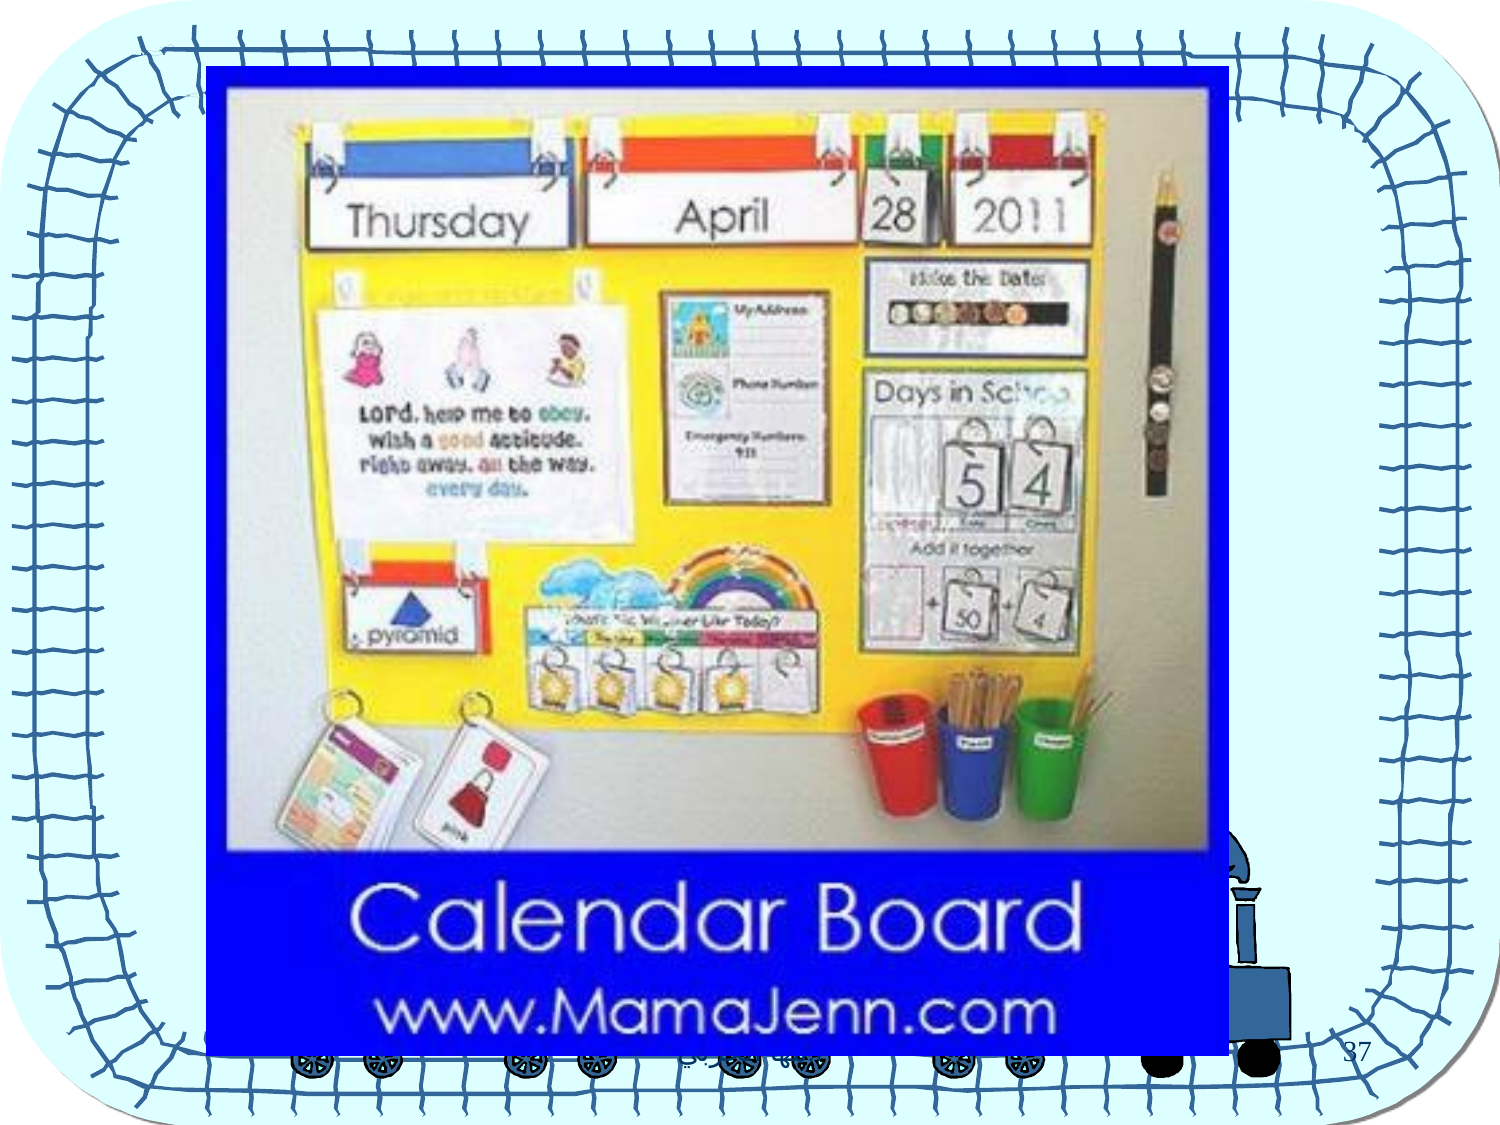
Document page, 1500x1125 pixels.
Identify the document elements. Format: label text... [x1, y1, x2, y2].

footer أ.مها الحربي [512, 1065, 988, 1101]
picture [206, 66, 1229, 1057]
slide_number 37 [1074, 1024, 1388, 1101]
